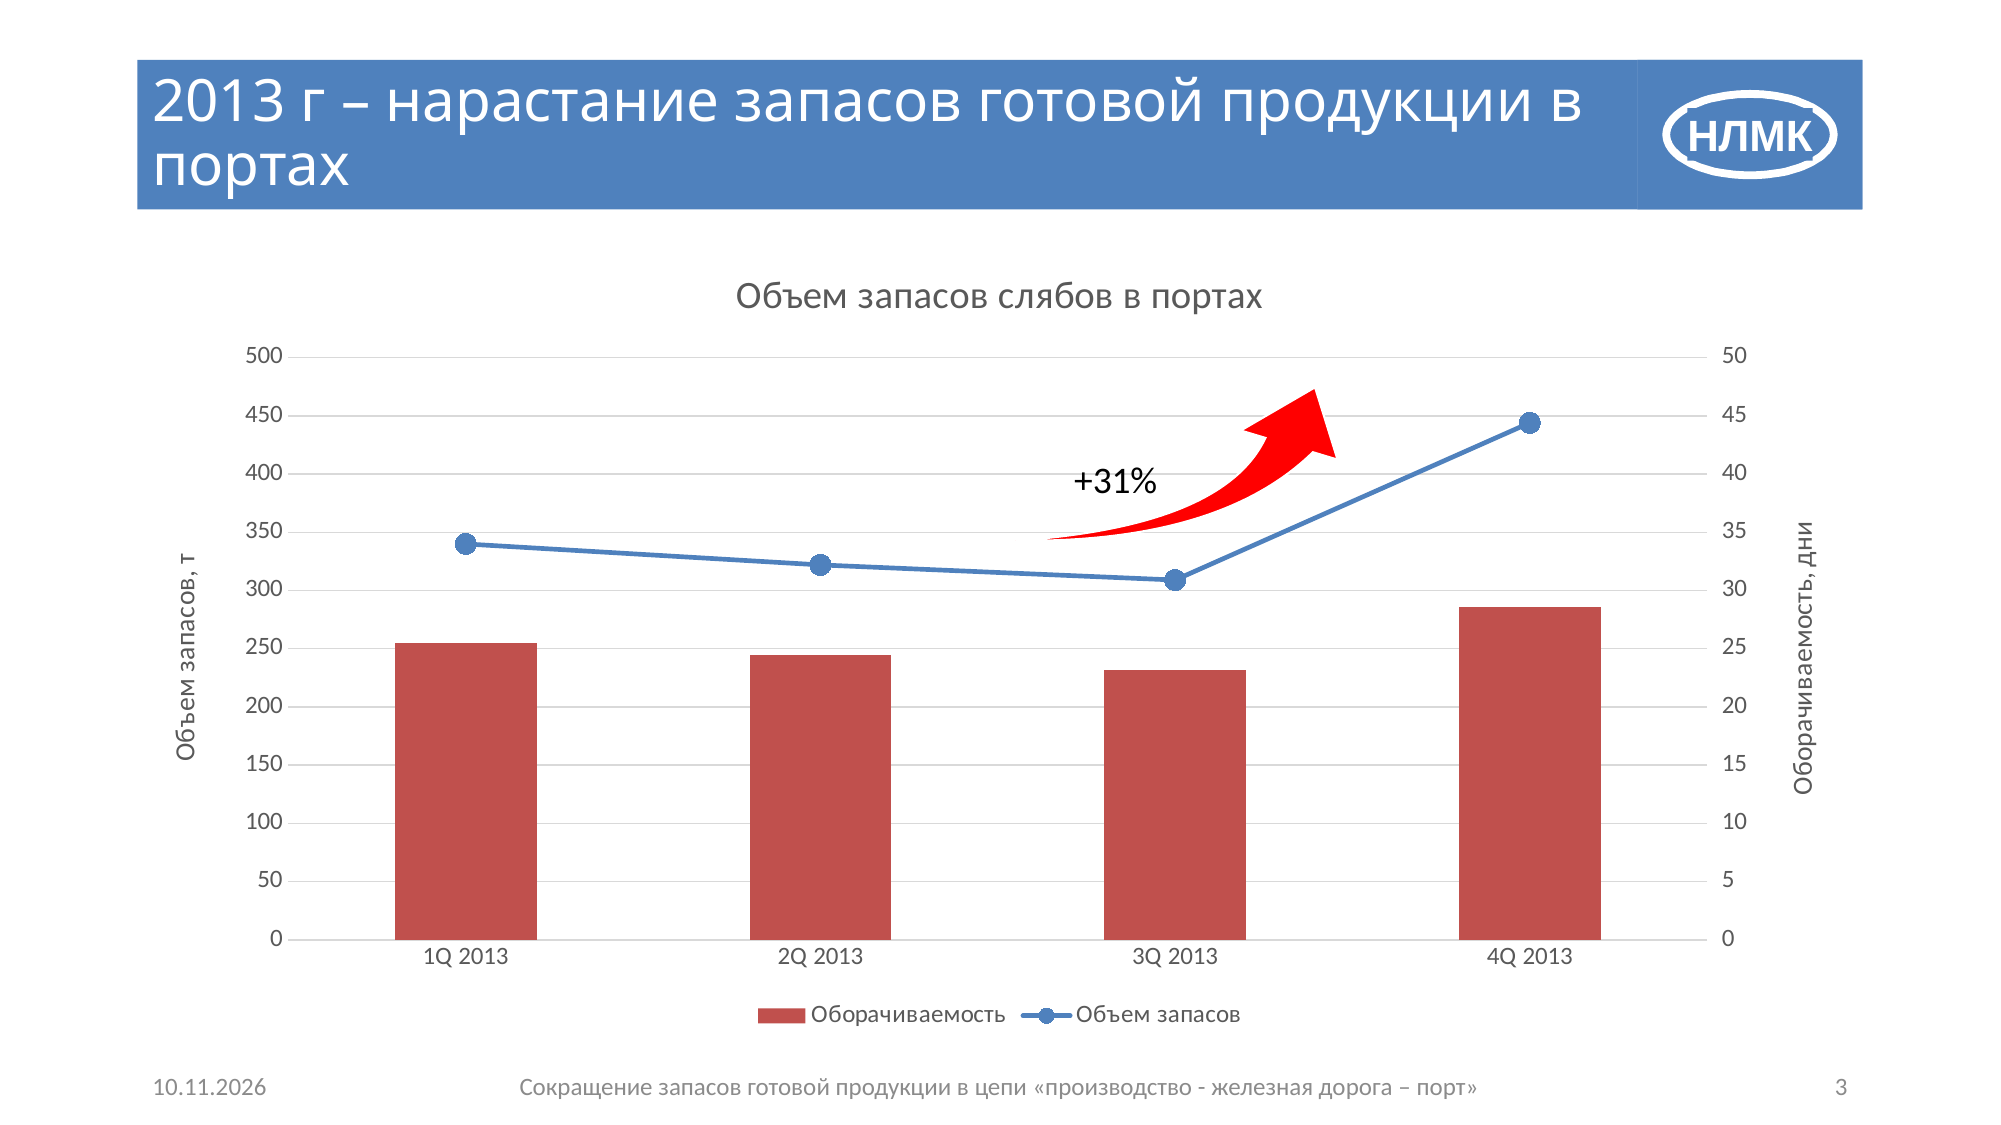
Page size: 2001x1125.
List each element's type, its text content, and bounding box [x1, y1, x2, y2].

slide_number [137, 1068, 458, 1103]
slide_number 3 [1412, 1068, 1863, 1103]
title 2013 г – нарастание запасов готовой продукции в портах [137, 59, 1638, 210]
footer Сокращение запасов готовой продукции в цепи «производство - железная дорога – порт» [458, 1068, 1412, 1103]
chart [137, 243, 1863, 1035]
